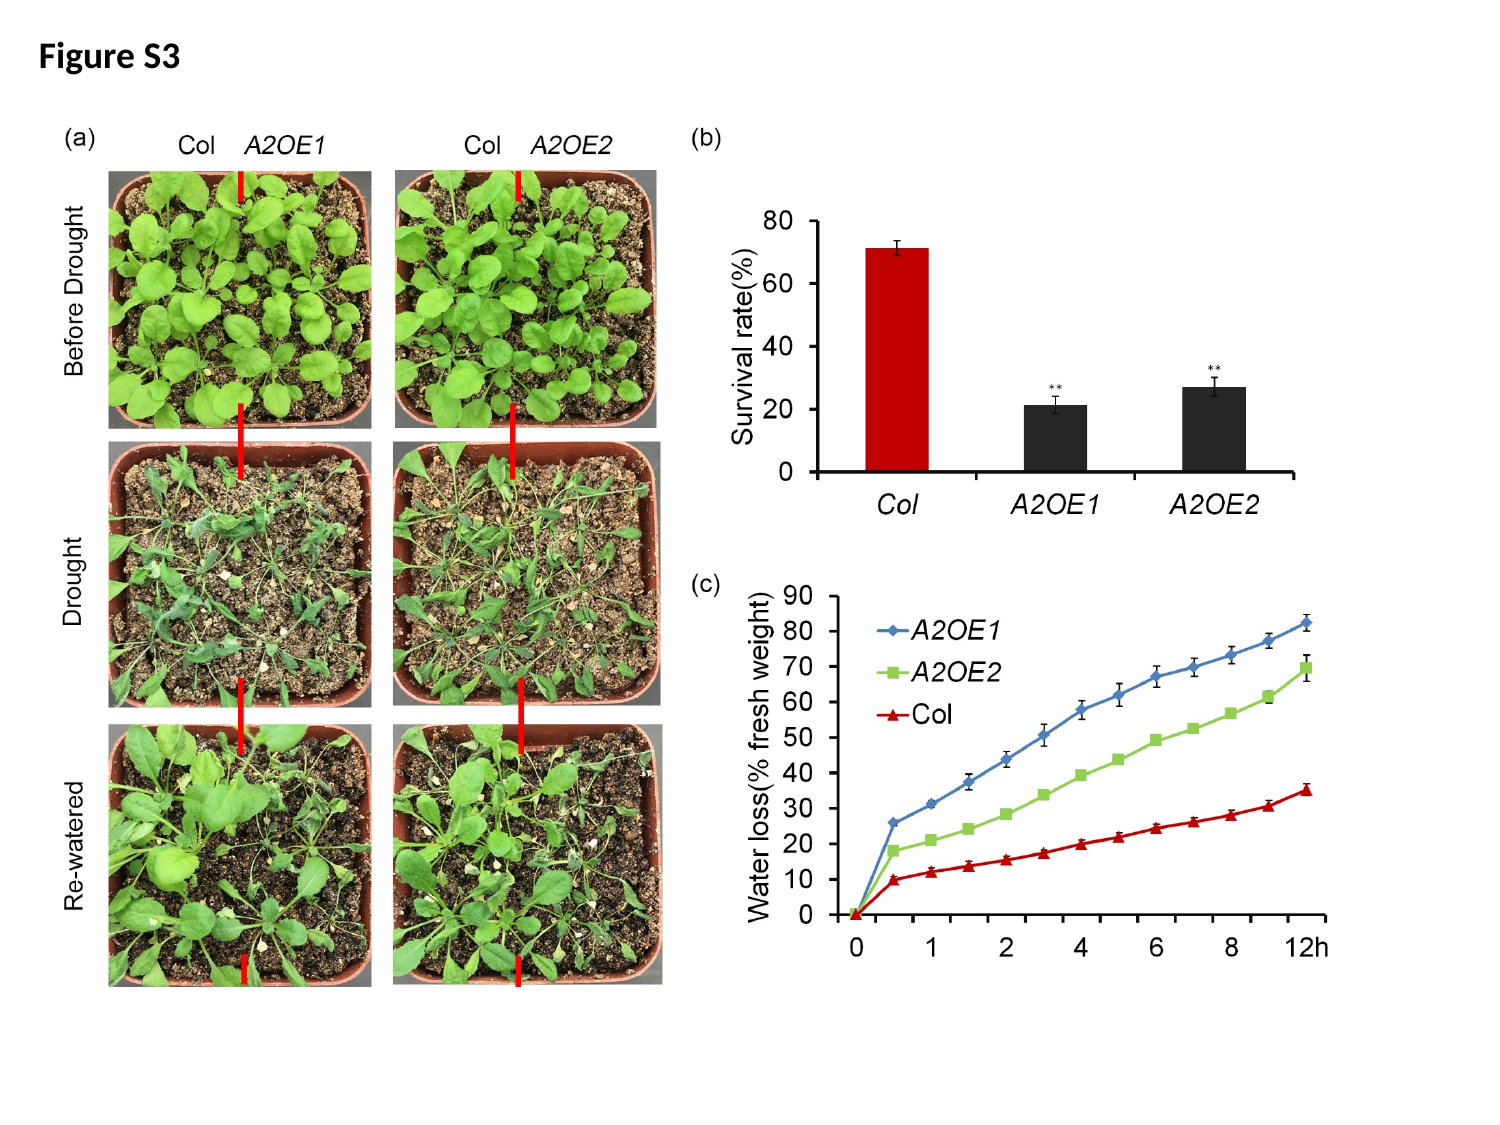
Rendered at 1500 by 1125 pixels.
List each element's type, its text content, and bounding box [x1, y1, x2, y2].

picture [40, 113, 1347, 1000]
text_box Figure S3 [24, 23, 196, 84]
